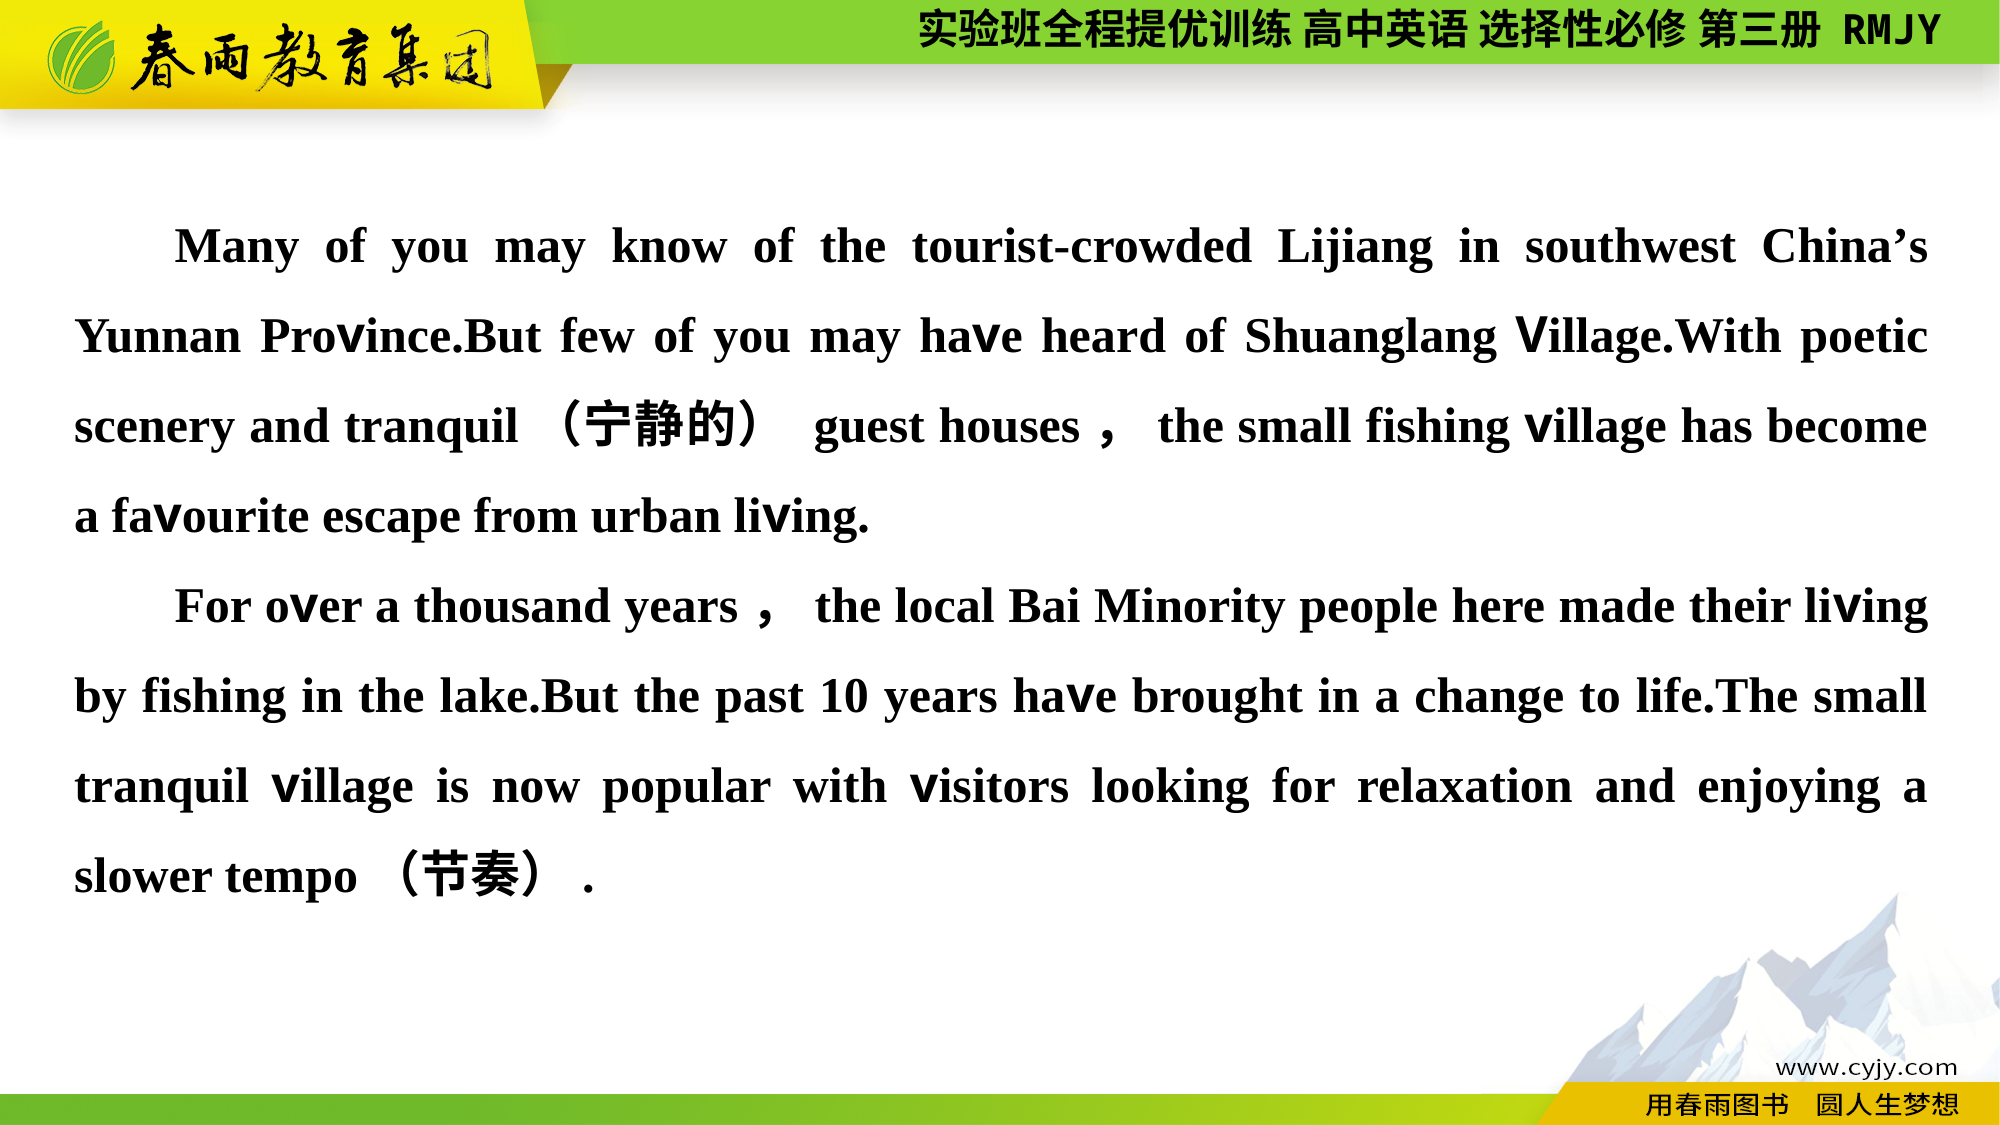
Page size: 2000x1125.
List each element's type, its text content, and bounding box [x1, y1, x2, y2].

picture [0, 0, 2000, 1125]
list Many of you may know of the tourist-crowded Lijiang in southwest China’s Yunnan Province.But few of you may have heard of Shuanglang Village.With poetic scenery and tranquil（宁静的） guest houses，the small fishing village has become a favourite escape from urban living. For over a thousand years，the local Bai Minority people here made their living by fishing in the lake.But the past 10 years have brought in a change to life.The small tranquil village is now popular with visitors looking for relaxation and enjoying a slower tempo（节奏）. [59, 174, 1944, 917]
